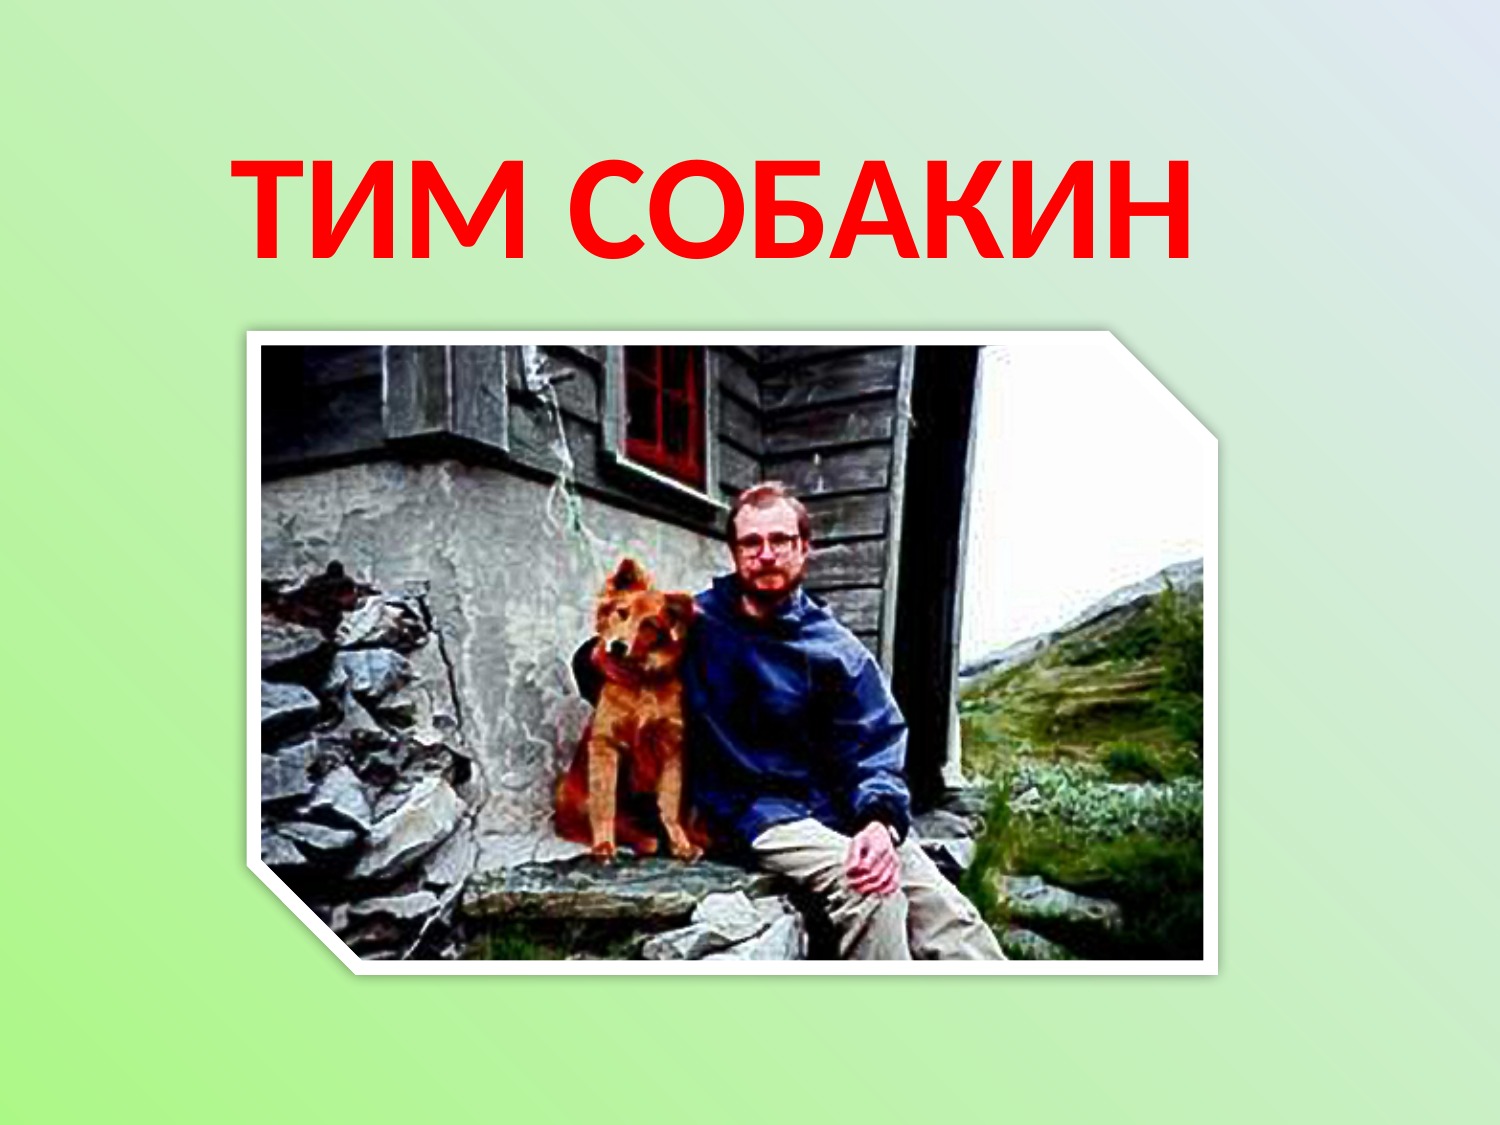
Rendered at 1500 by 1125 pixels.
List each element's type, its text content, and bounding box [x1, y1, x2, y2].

title ТИМ СОБАКИН [76, 78, 1352, 320]
picture [253, 337, 1211, 968]
